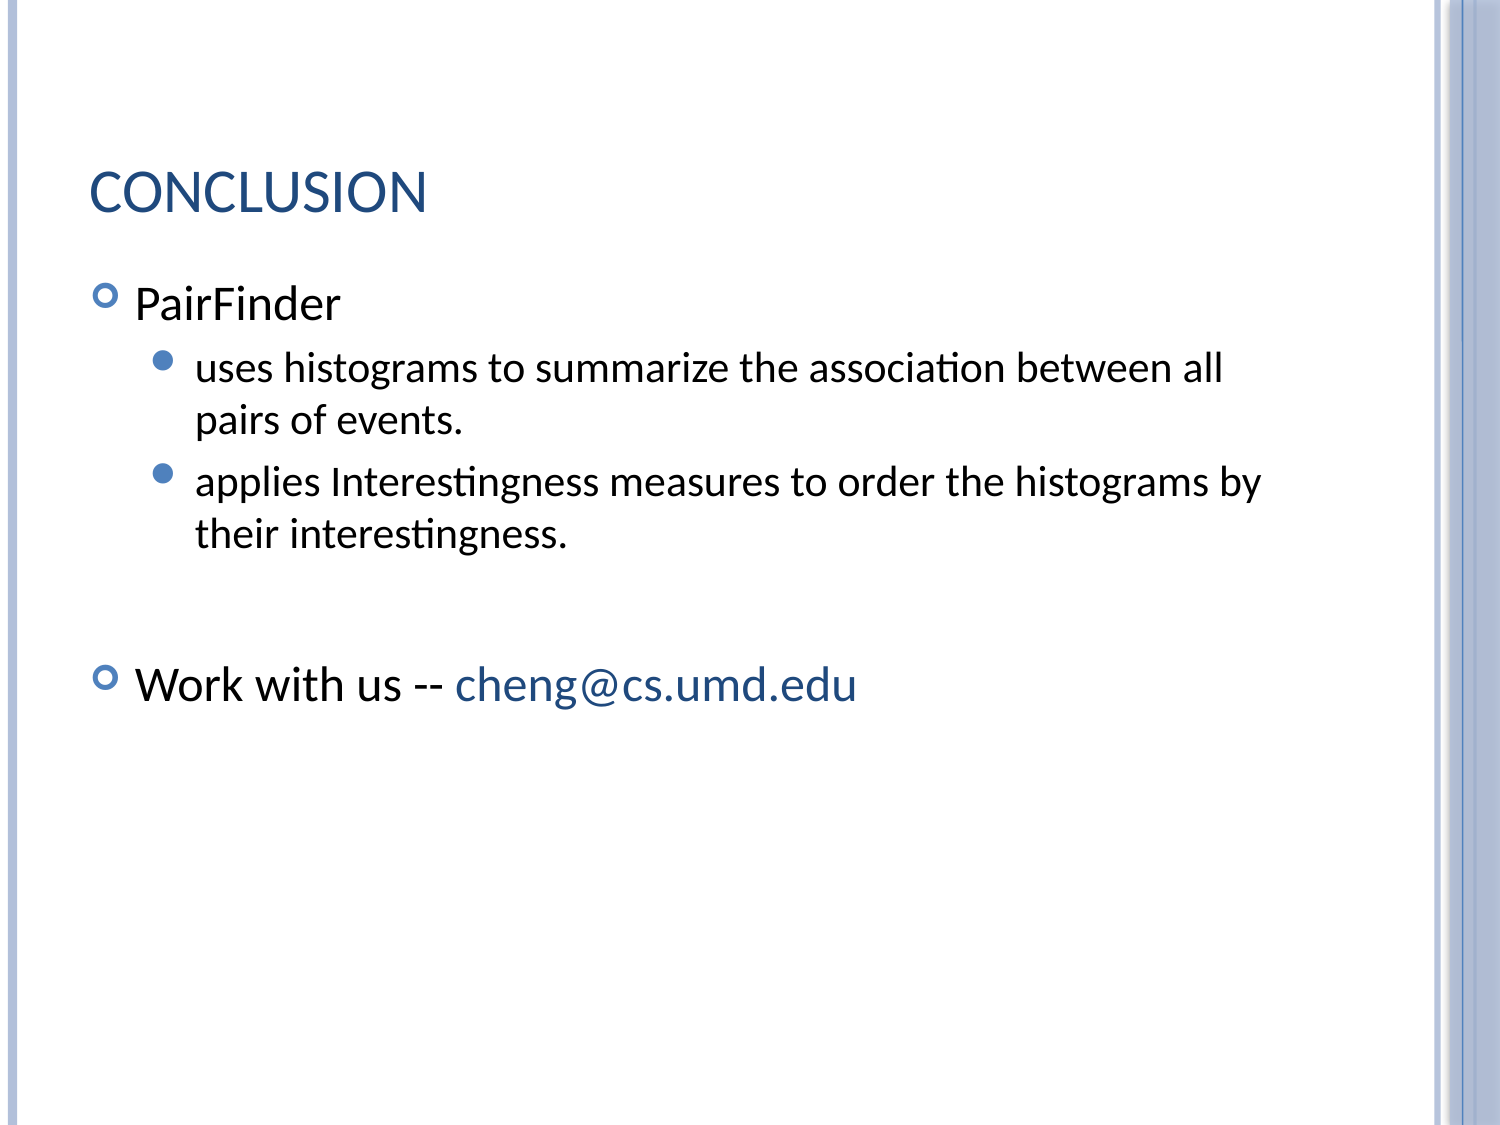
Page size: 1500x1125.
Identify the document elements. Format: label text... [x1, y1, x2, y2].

list PairFinder uses histograms to summarize the association between all pairs of events. applies Interestingness measures to order the histograms by their interestingness. Work with us -- cheng@cs.umd.edu [75, 262, 1300, 1062]
title Conclusion [75, 45, 1300, 233]
